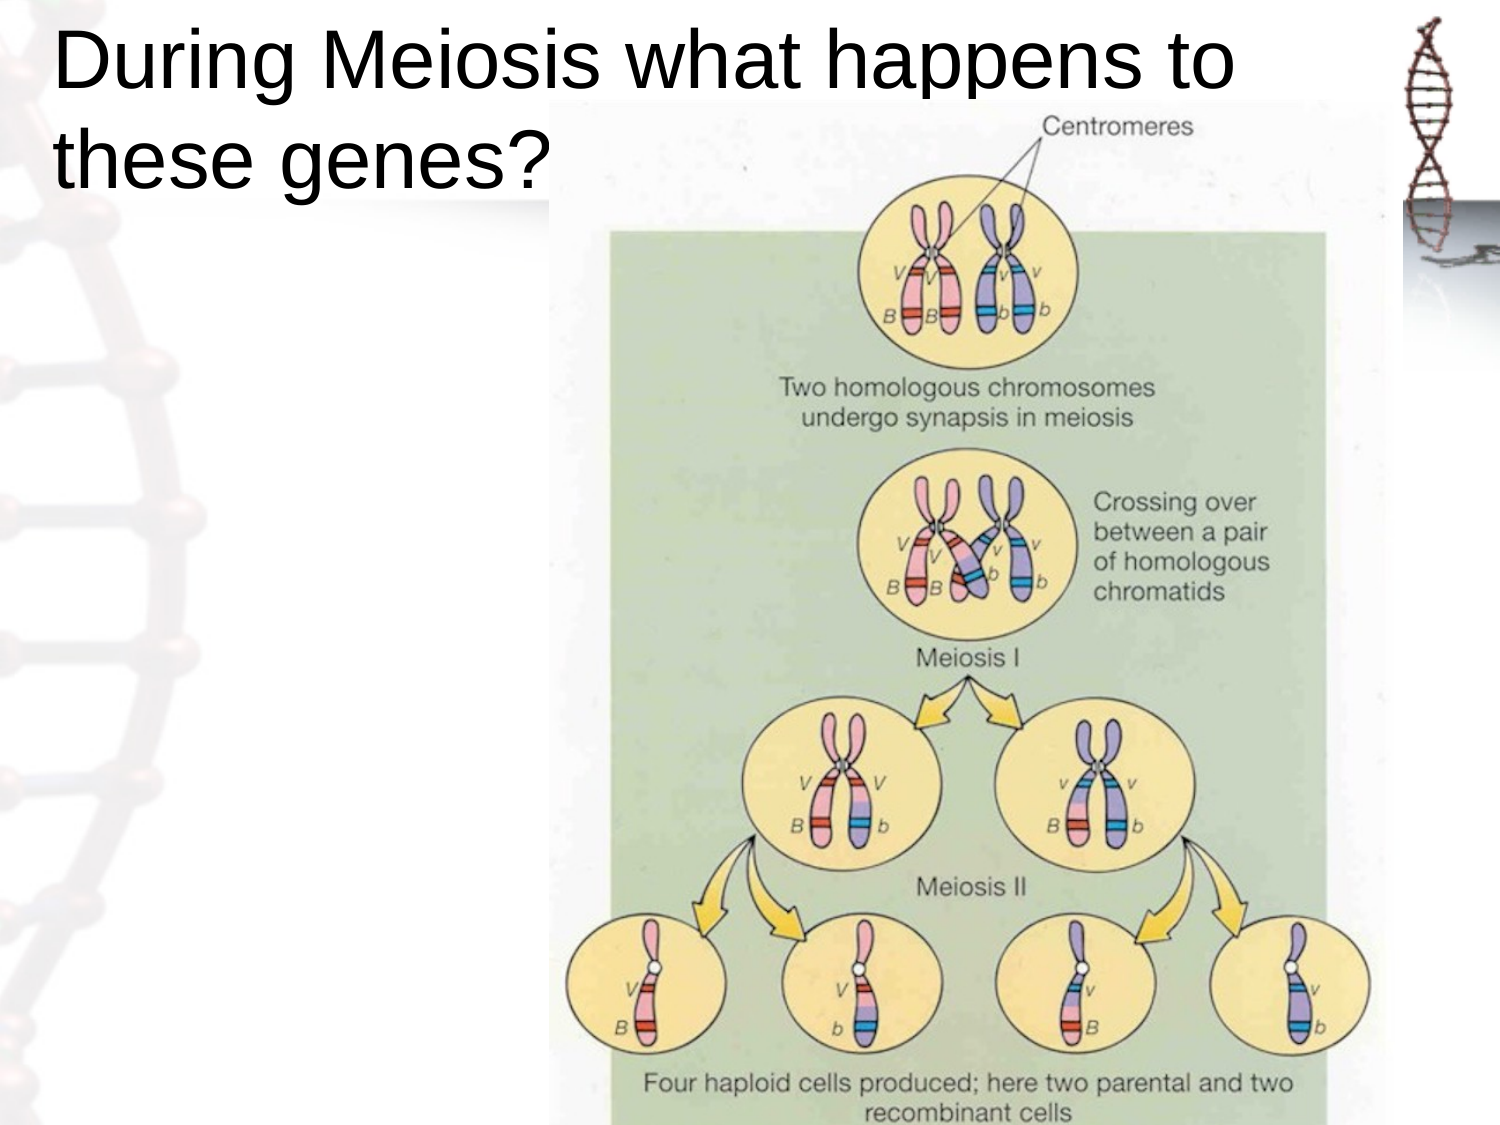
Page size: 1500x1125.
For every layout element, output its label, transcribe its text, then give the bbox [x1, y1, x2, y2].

picture [0, 0, 1500, 1125]
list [549, 99, 1403, 1125]
title During Meiosis what happens to these genes? [37, 27, 1381, 182]
